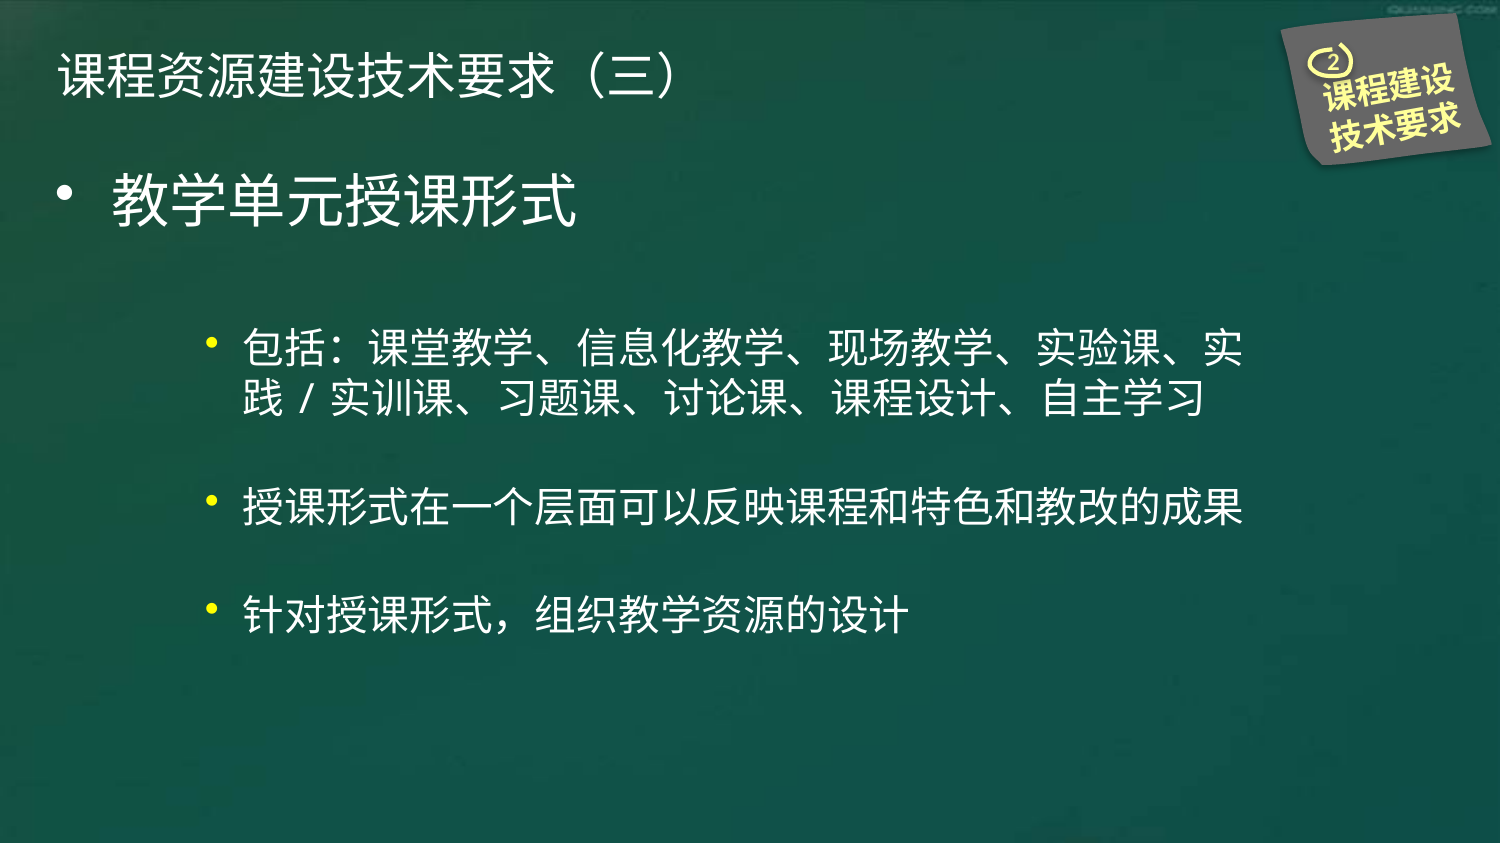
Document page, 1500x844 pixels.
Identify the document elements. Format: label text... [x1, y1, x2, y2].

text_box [1280, 12, 1492, 167]
list 教学单元授课形式 包括：课堂教学、信息化教学、现场教学、实验课、实践/实训课、习题课、讨论课、课程设计、自主学习 授课形式在一个层面可以反映课程和特色和教改的成果 针对授课形式，组织教学资源的设计 [40, 156, 1341, 752]
picture [0, 0, 1500, 843]
title 课程资源建设技术要求（三） [41, 37, 957, 112]
